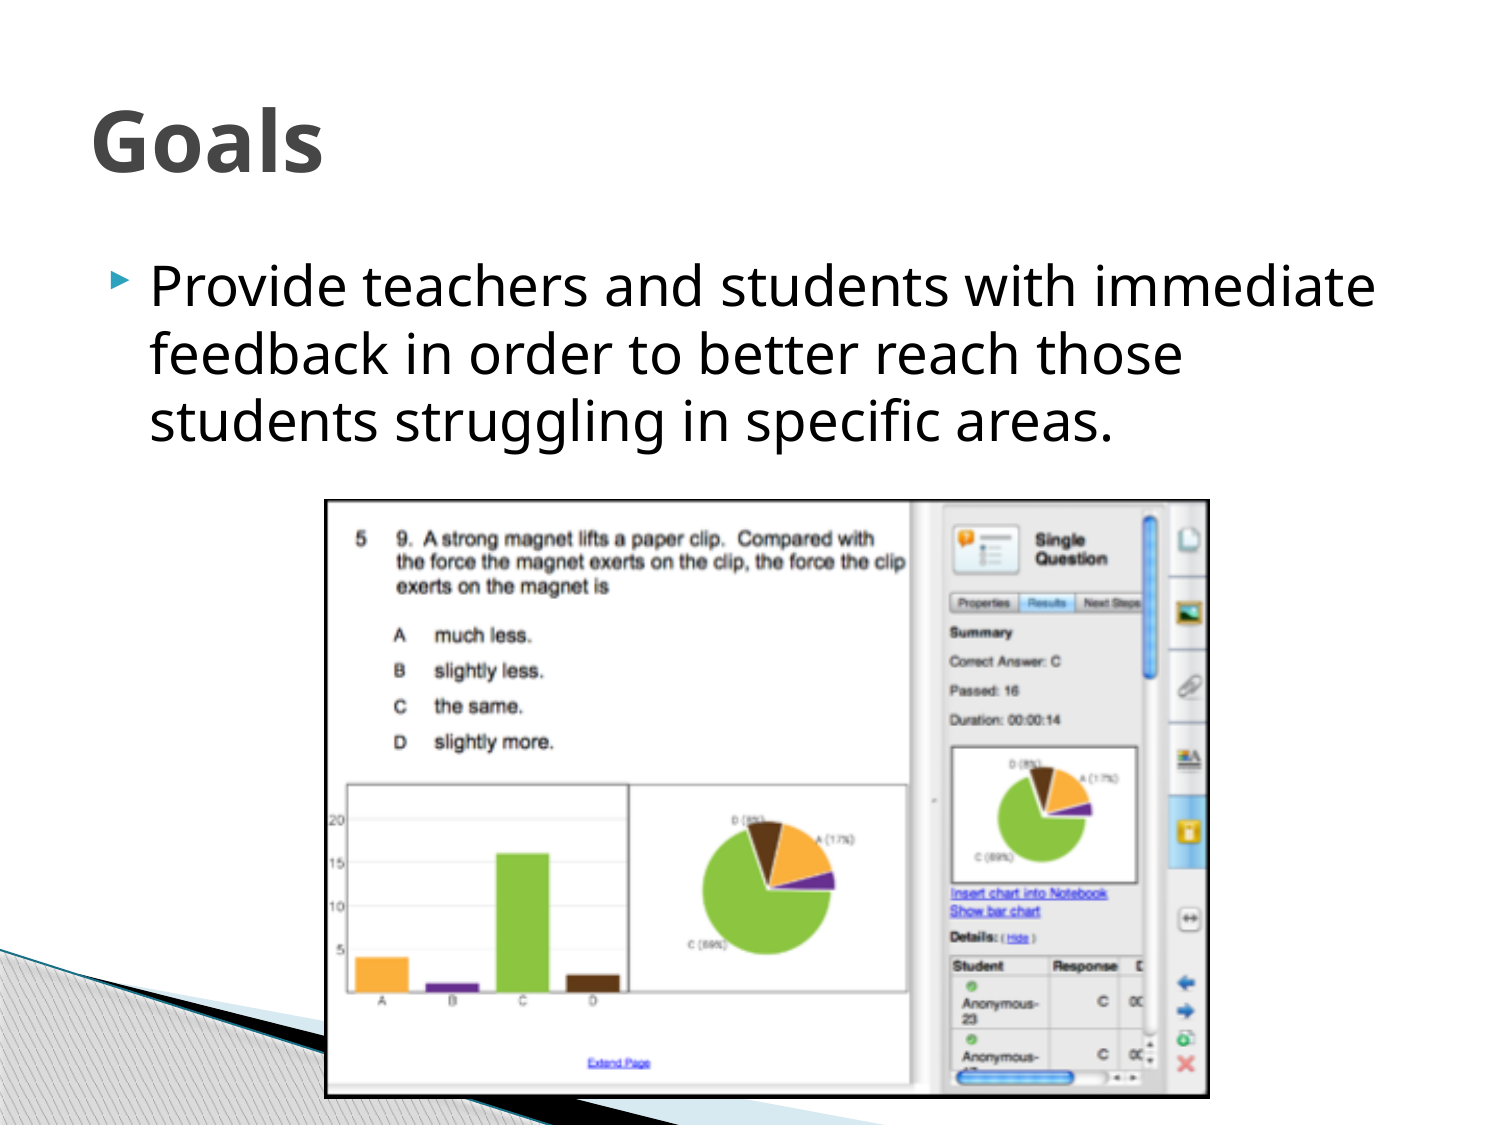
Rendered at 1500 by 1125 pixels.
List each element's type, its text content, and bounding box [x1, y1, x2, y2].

picture [324, 499, 1210, 1100]
list Provide teachers and students with immediate feedback in order to better reach those students struggling in specific areas. [75, 243, 1425, 986]
title Goals [75, 45, 1425, 233]
